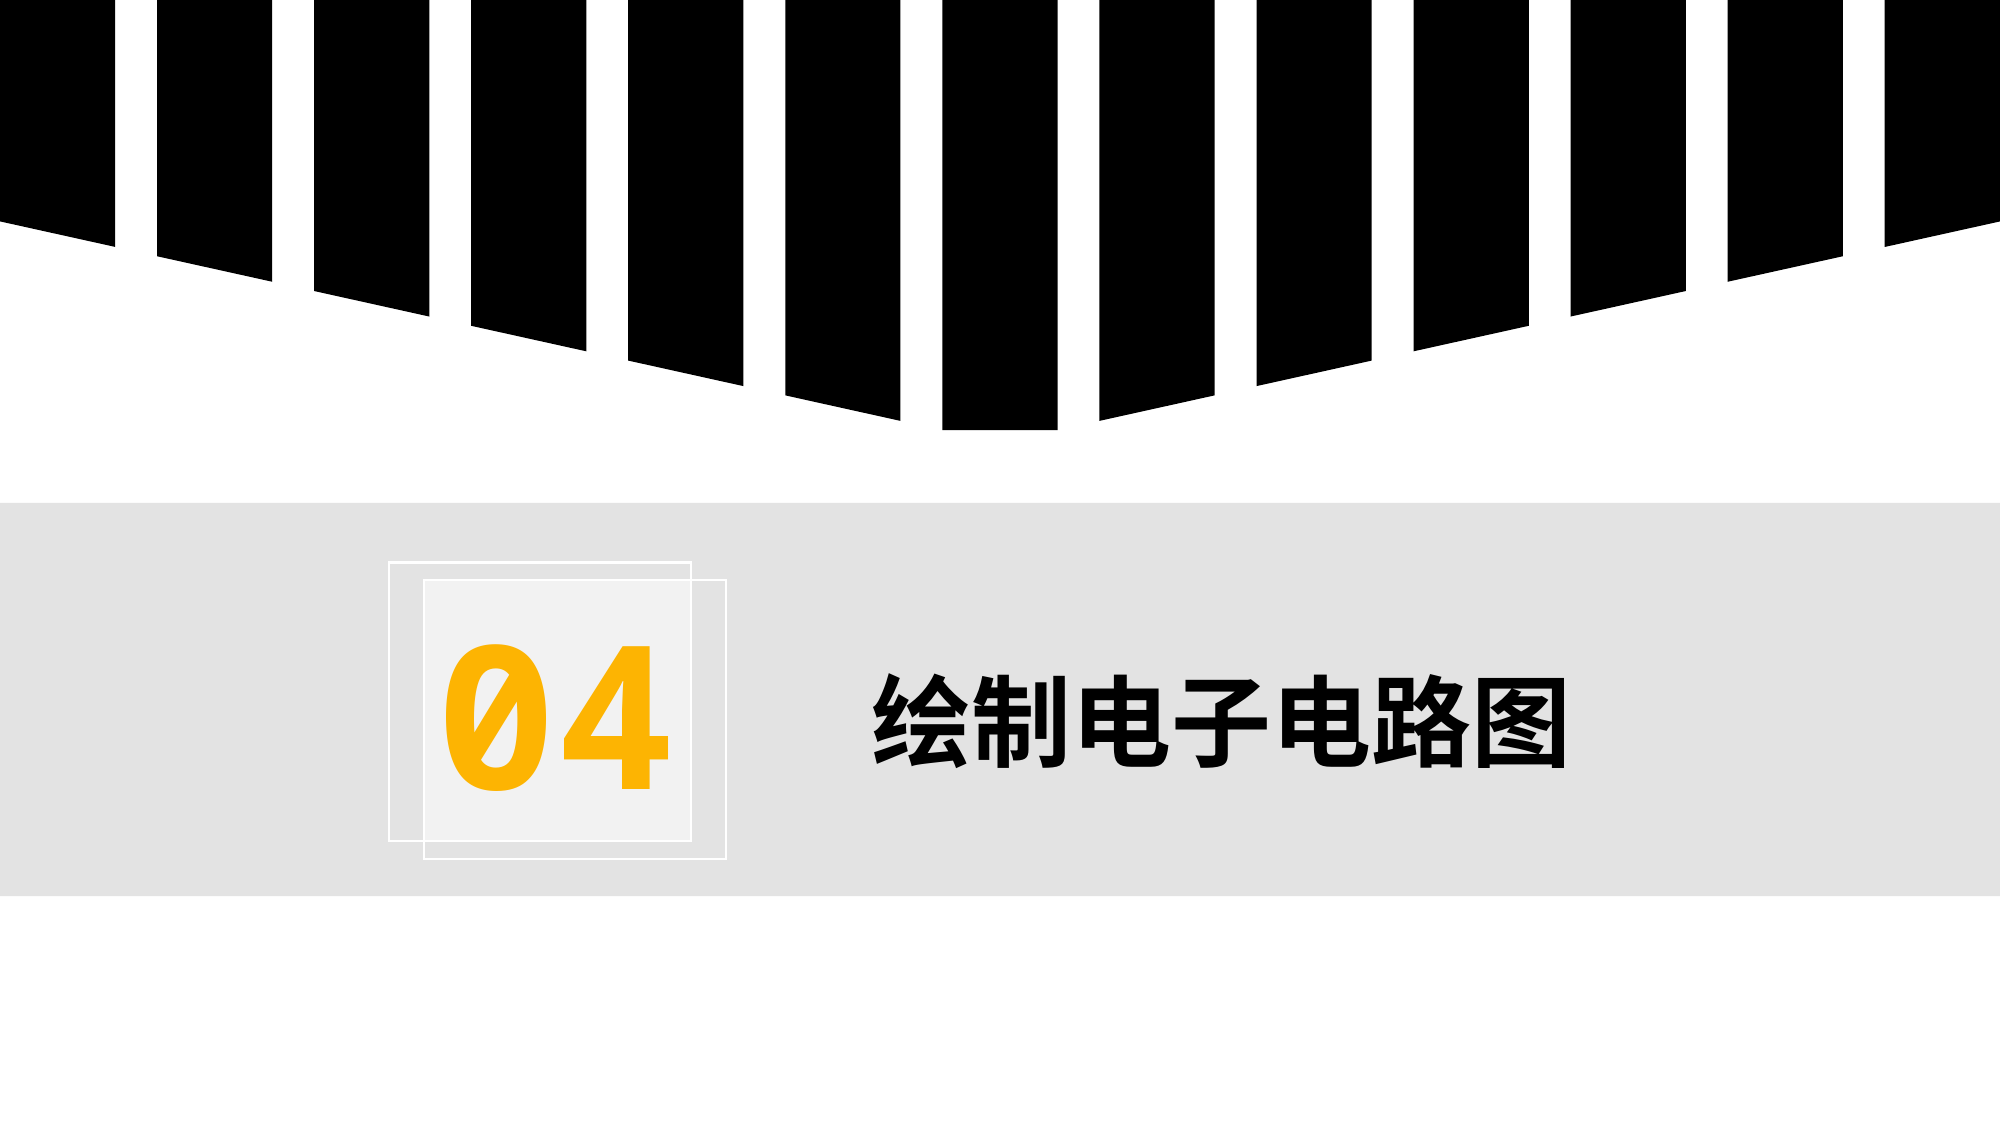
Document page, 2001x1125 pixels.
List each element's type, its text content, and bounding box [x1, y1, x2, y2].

text_box 绘制电子电路图 [857, 651, 1587, 787]
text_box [388, 562, 727, 860]
